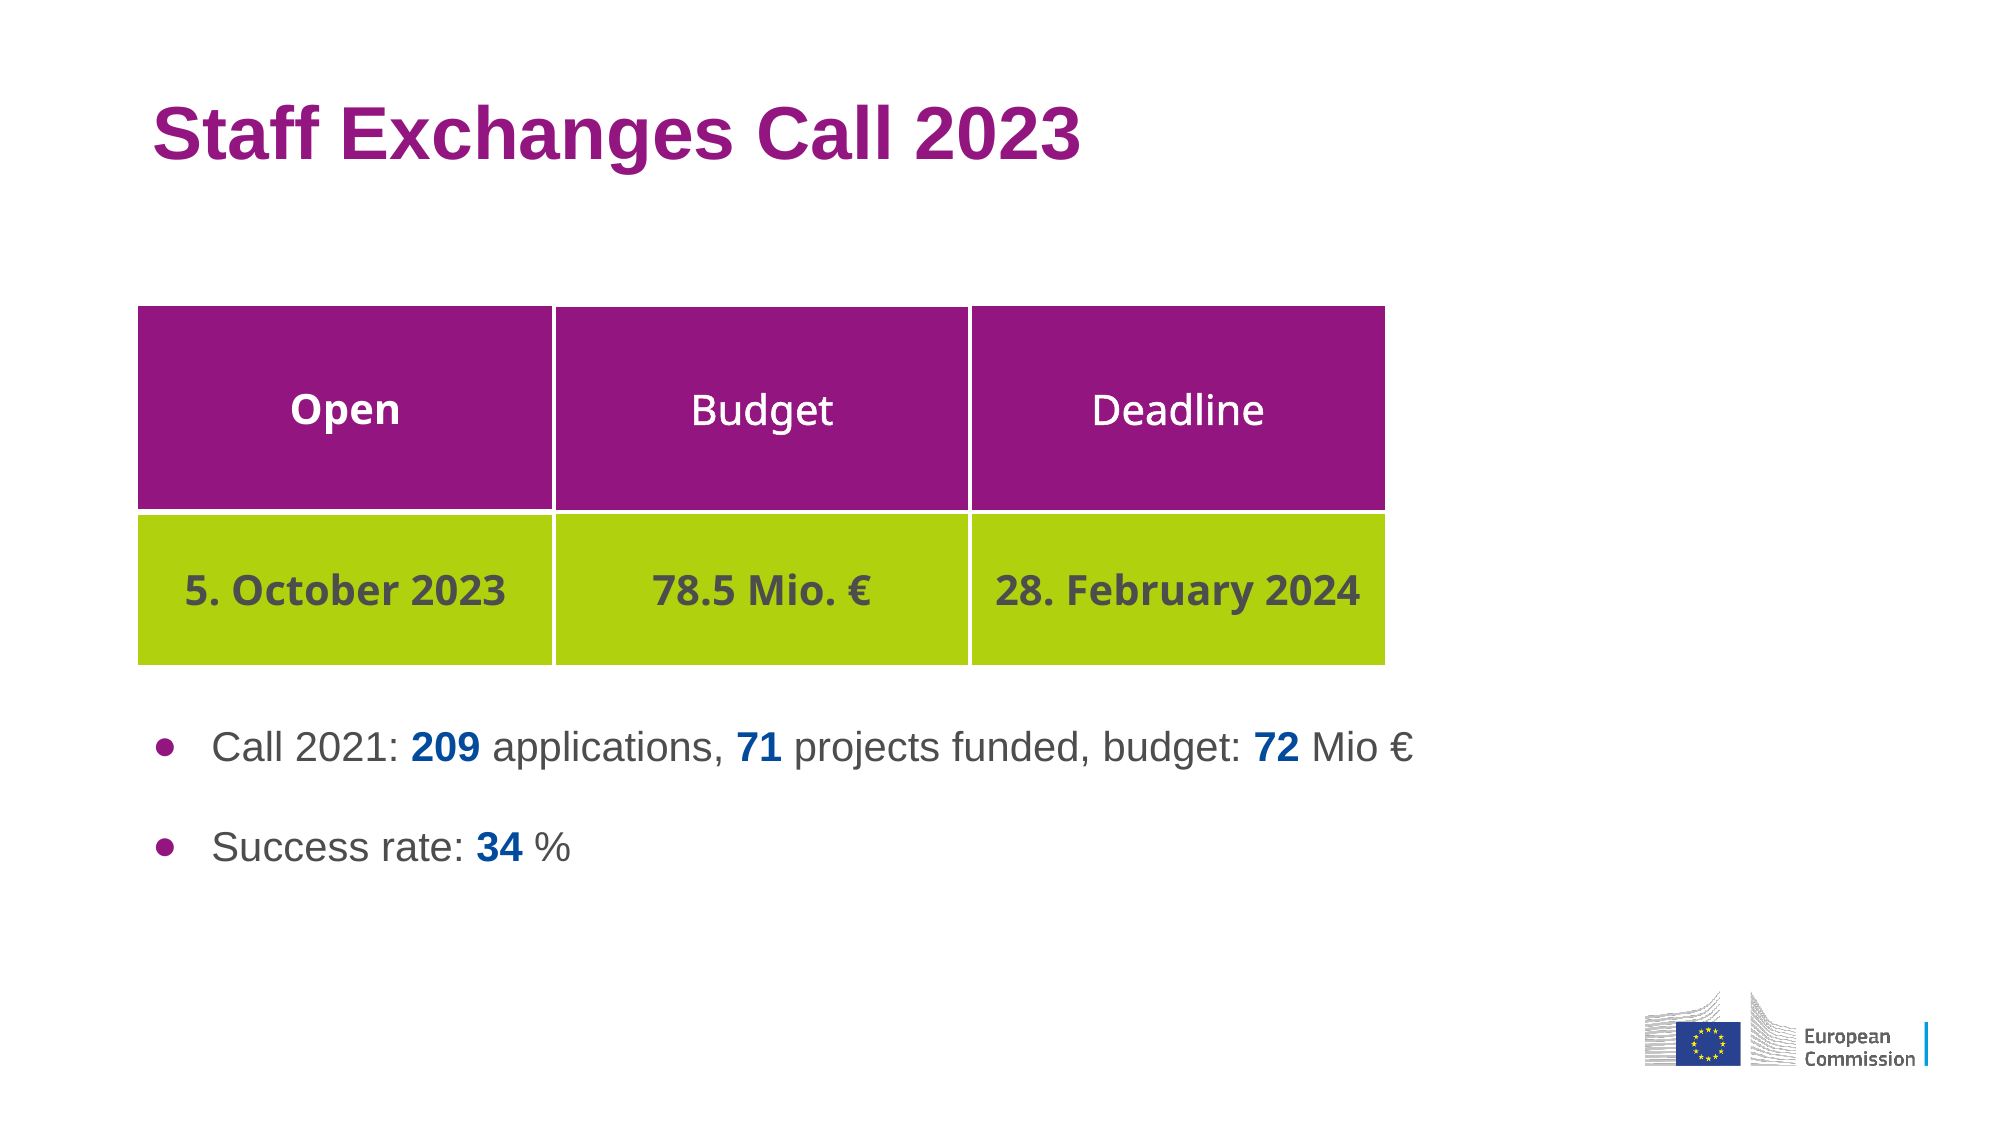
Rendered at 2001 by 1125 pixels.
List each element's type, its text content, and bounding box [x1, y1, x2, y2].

table_header Budget [556, 307, 968, 510]
list Call 2021: 209 applications, 71 projects funded, budget: 72 Mio € Success rate: 34 % [137, 175, 1808, 1005]
table_header Deadline [972, 306, 1385, 510]
title Staff Exchanges Call 2023 [137, 76, 1863, 176]
table_header Open [138, 306, 552, 509]
table_cell 5. October 2023 [138, 515, 552, 665]
picture [1645, 991, 1928, 1066]
table_cell 78.5 Mio. € [556, 514, 968, 665]
table_cell 28. February 2024 [972, 514, 1385, 665]
